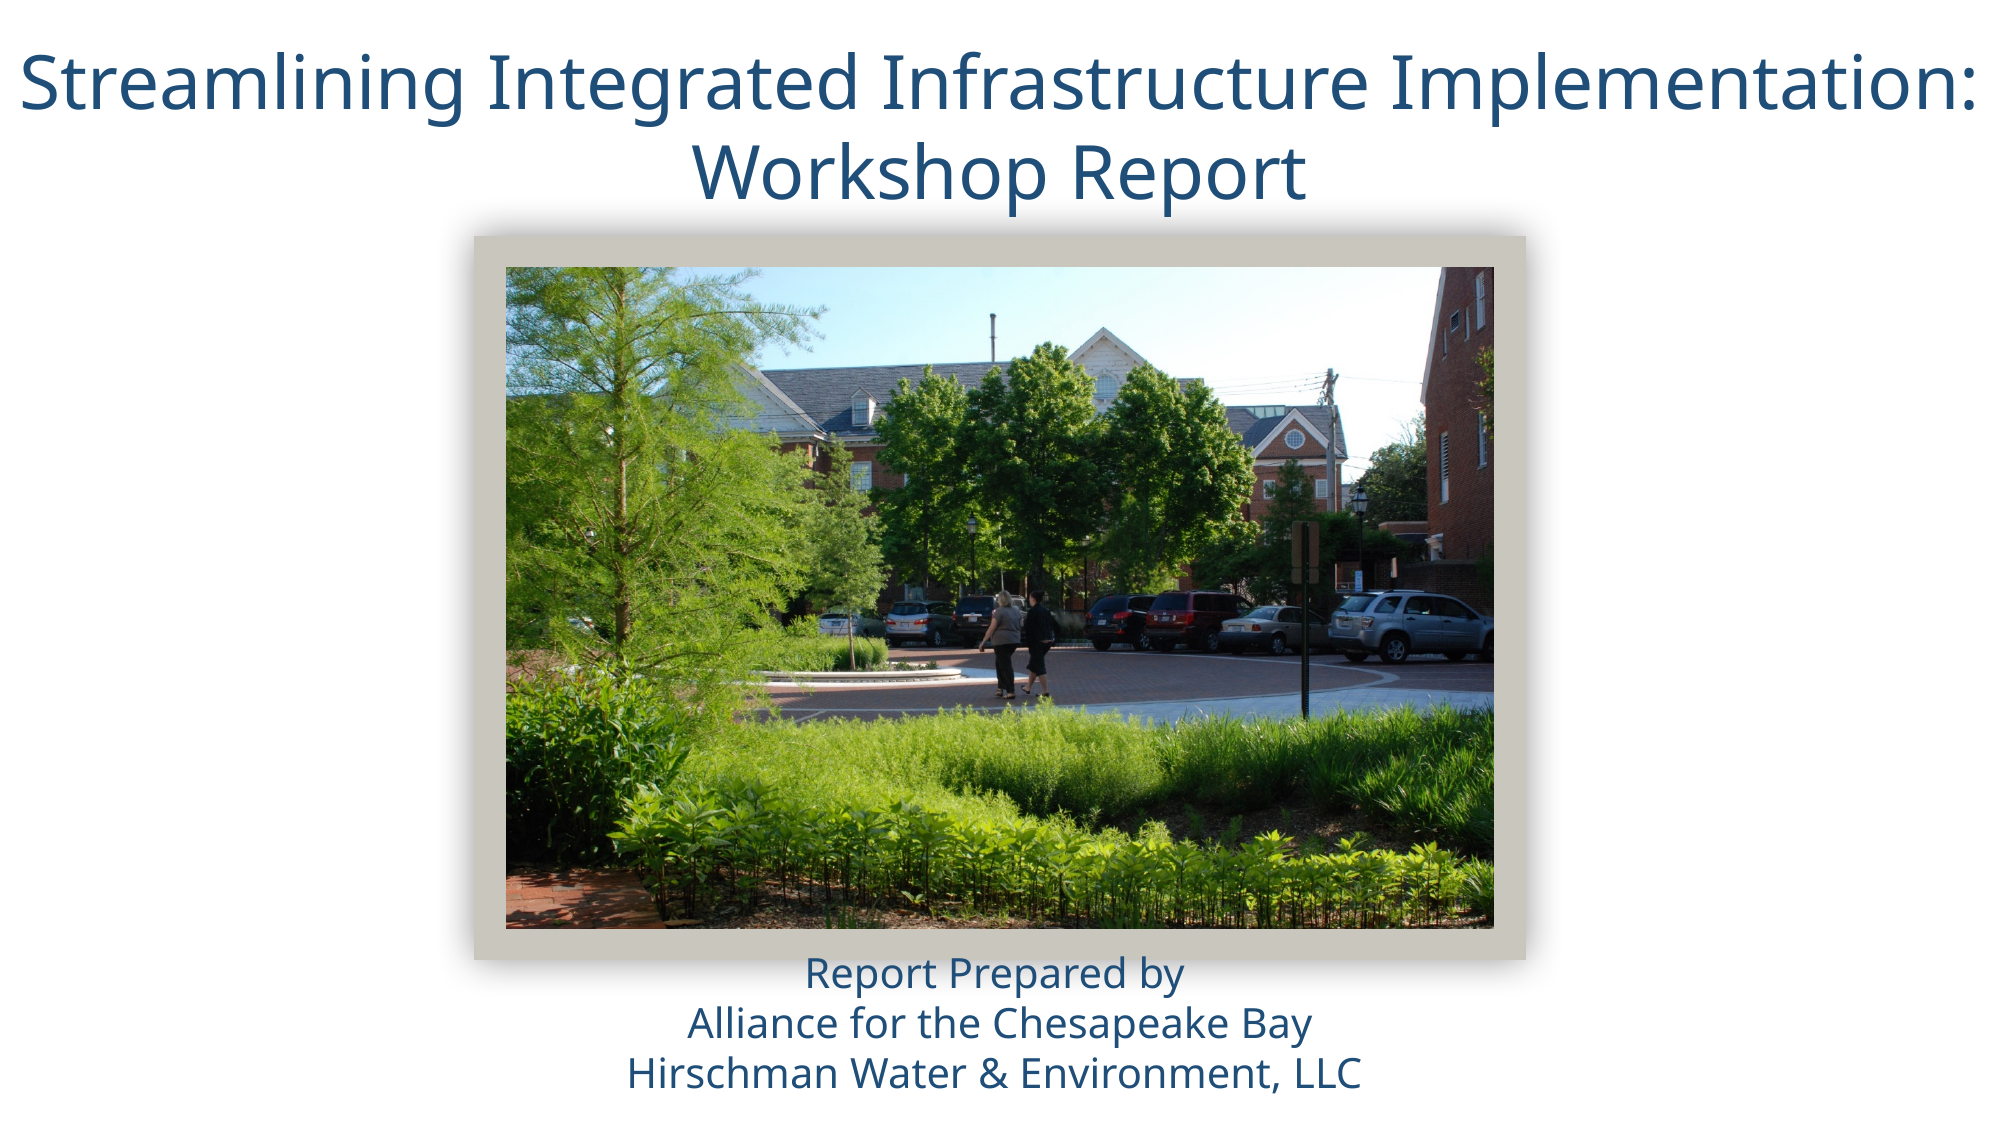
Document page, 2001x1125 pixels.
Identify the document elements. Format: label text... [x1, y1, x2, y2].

title Streamlining Integrated Infrastructure Implementation: Workshop Report [0, 0, 2000, 265]
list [505, 266, 1495, 929]
text_box Report Prepared by Alliance for the Chesapeake Bay Hirschman Water & Environment, LLC [0, 833, 2000, 1062]
